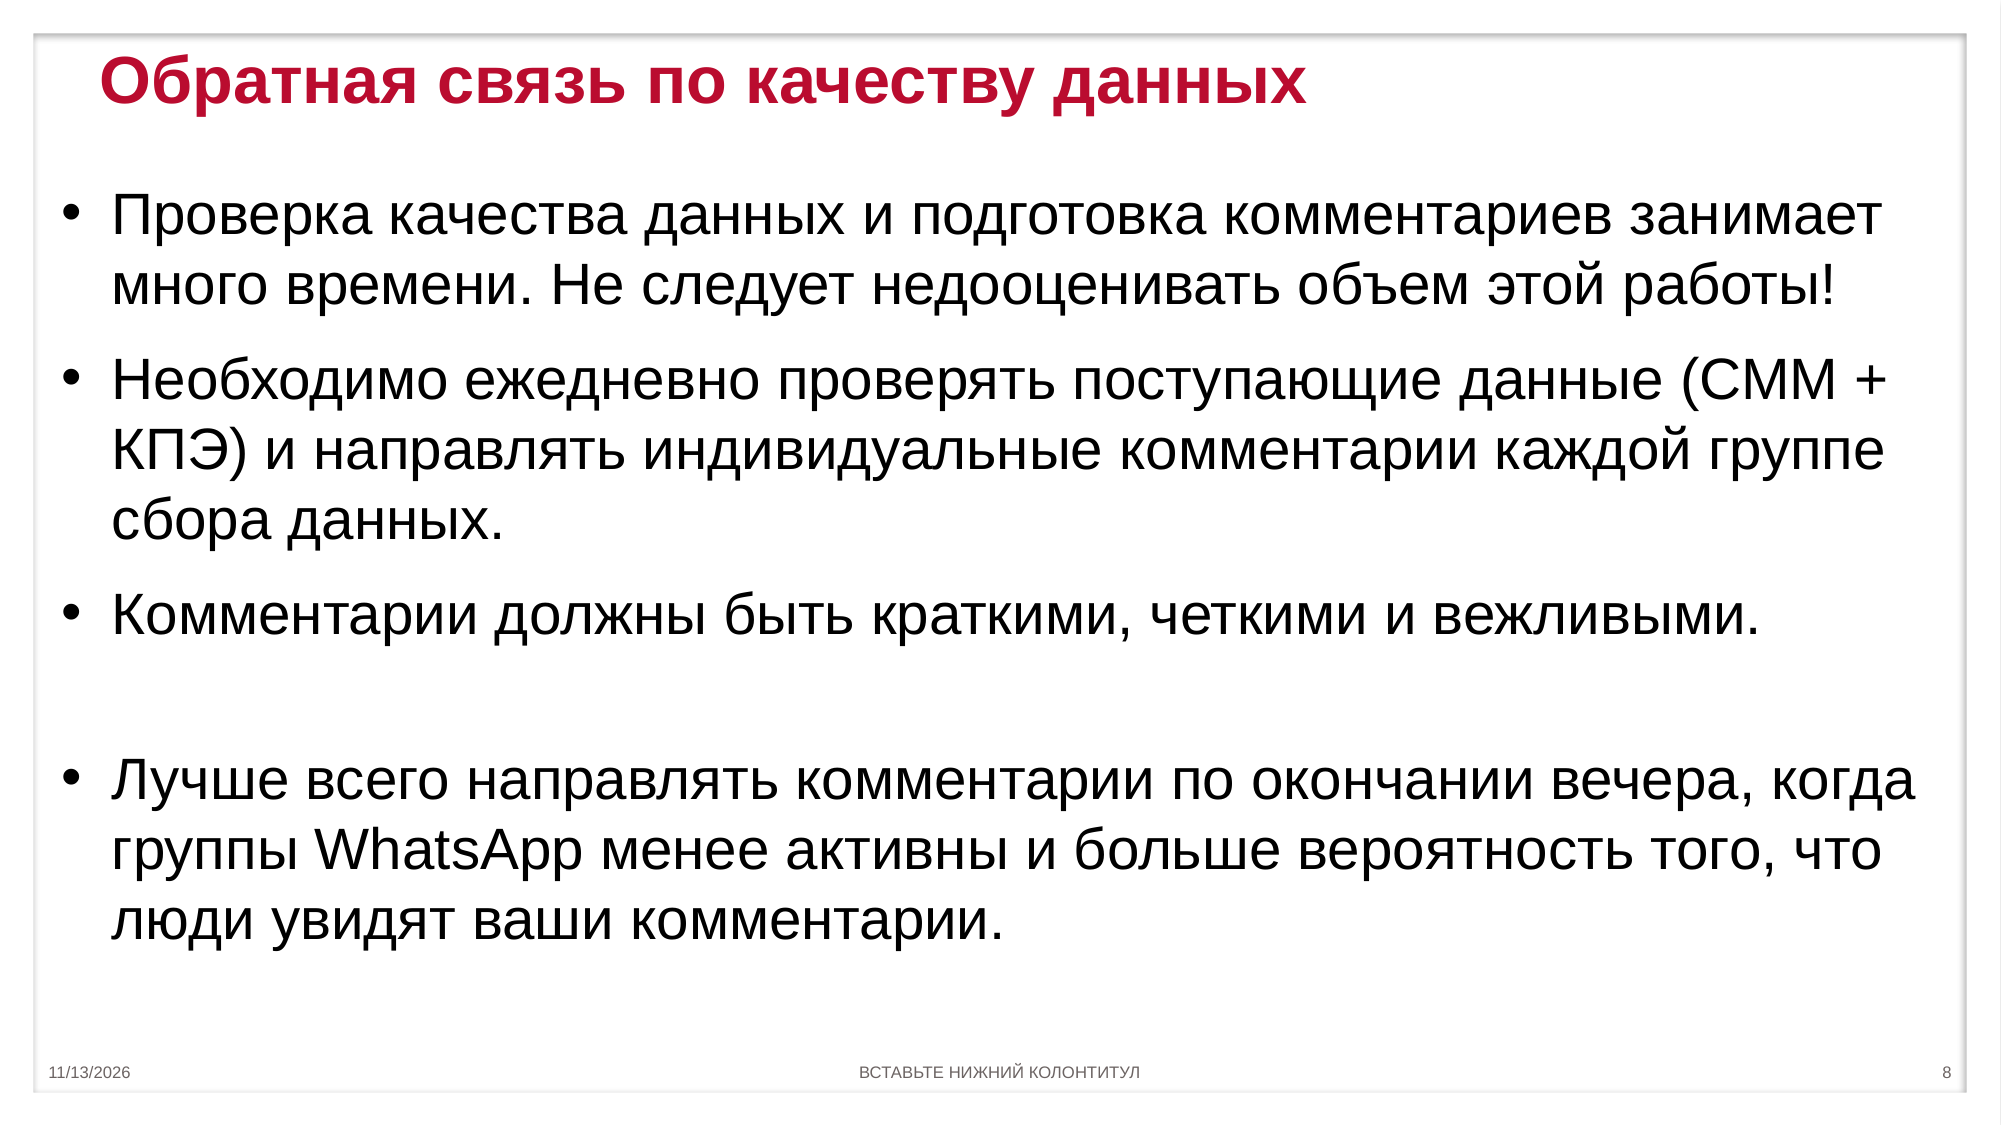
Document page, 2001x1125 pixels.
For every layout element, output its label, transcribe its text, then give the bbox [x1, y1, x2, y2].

footer ВСТАВЬТЕ НИЖНИЙ КОЛОНТИТУЛ [683, 1054, 1317, 1089]
list Проверка качества данных и подготовка комментариев занимает много времени. Не следует недооценивать объем этой работы! Необходимо ежедневно проверять поступающие данные (СММ + КПЭ) и направлять индивидуальные комментарии каждой группе сбора данных. Комментарии должны быть краткими, четкими и вежливыми. Лучше всего направлять комментарии по окончании вечера, когда группы WhatsApp менее активны и больше вероятность того, что люди увидят ваши комментарии. [46, 168, 1967, 1054]
slide_number 8 [1500, 1054, 1967, 1089]
title Обратная связь по качеству данных [84, 29, 1785, 125]
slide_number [33, 1053, 500, 1089]
